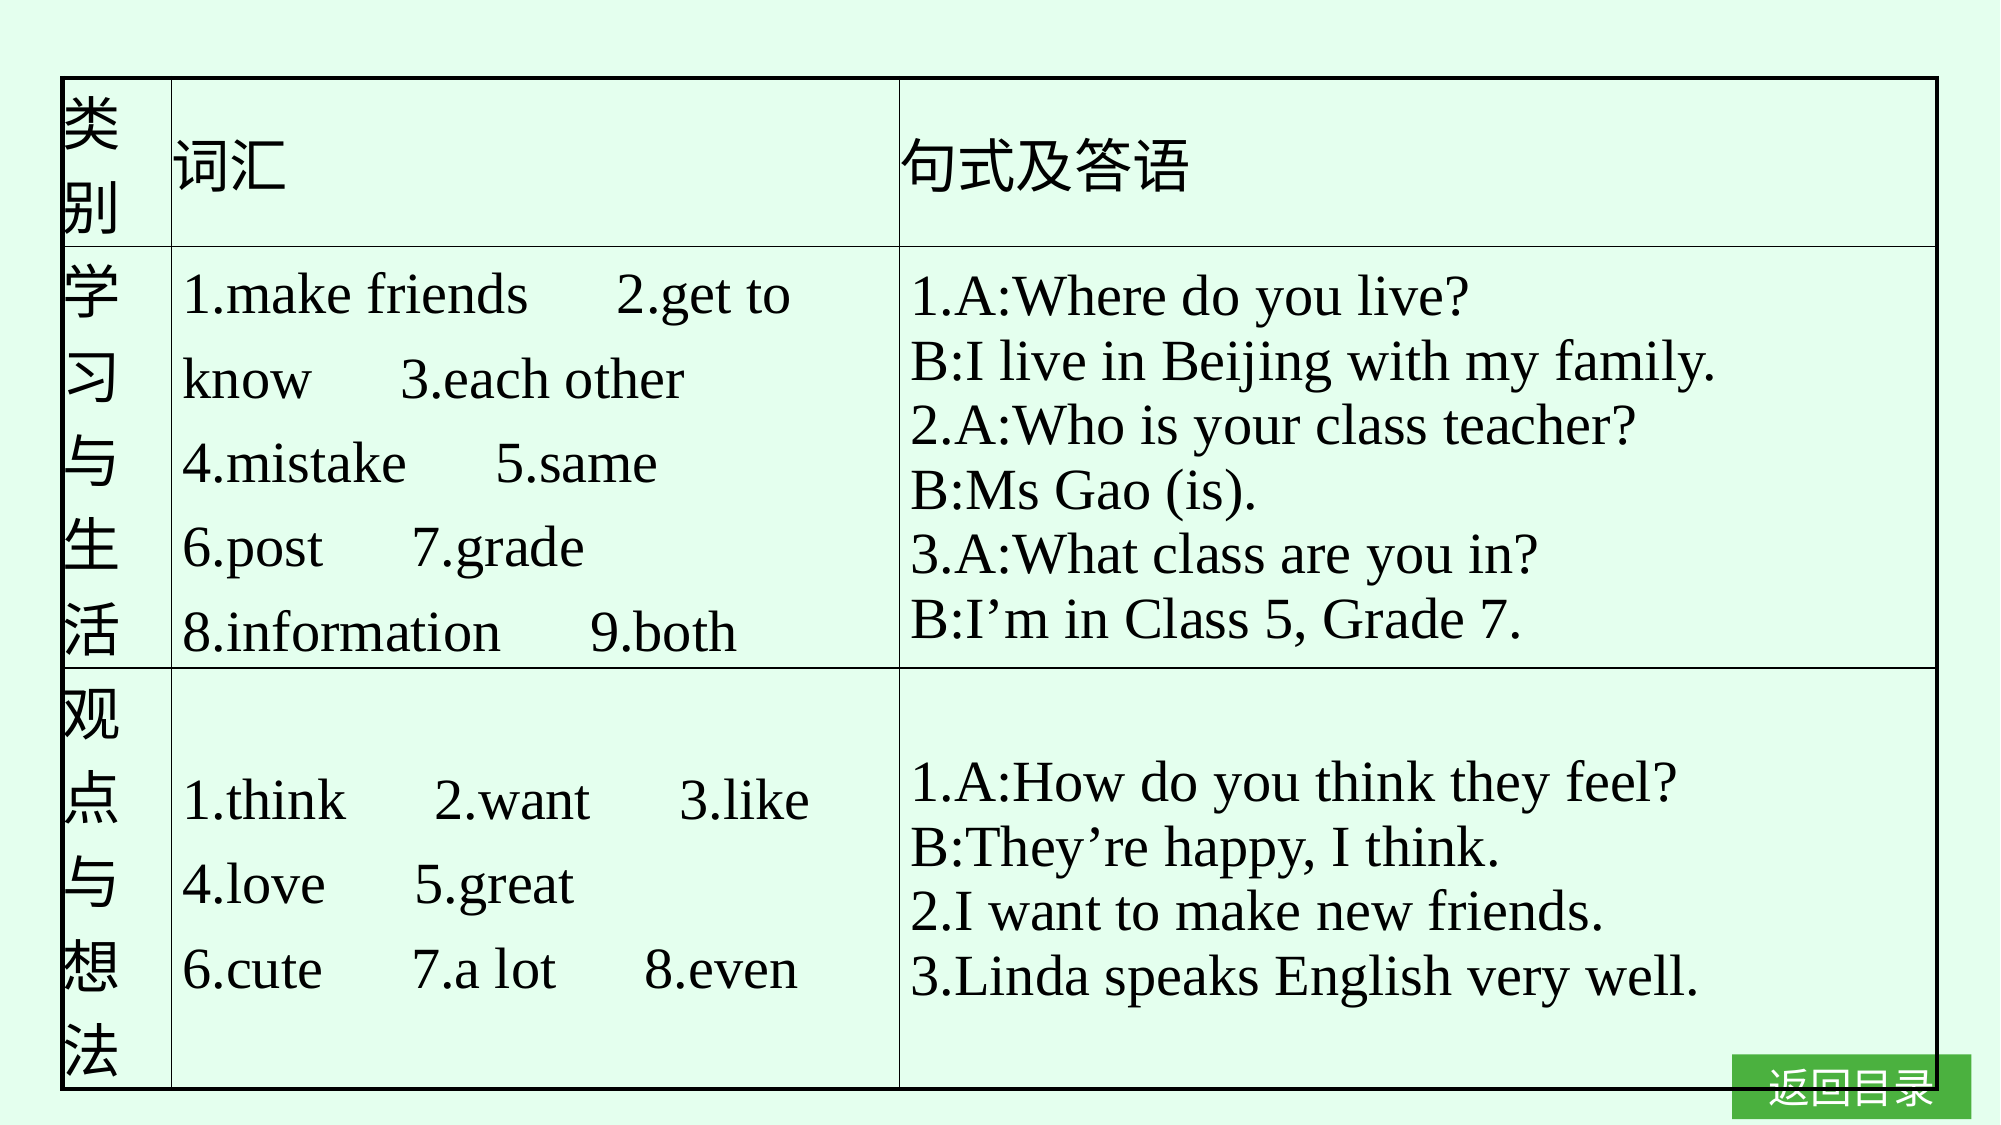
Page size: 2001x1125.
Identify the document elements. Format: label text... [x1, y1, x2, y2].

table_cell 1.A:Where do you live? B:I live in Beijing with my family. 2.A:Who is your class teacher? B:Ms Gao (is). 3.A:What class are you in? B:I’m in Class 5, Grade 7. [900, 247, 1935, 667]
table_cell 1.think 2.want 3.like 4.love 5.great 6.cute 7.a lot 8.even [172, 669, 899, 1087]
table_cell 1.A:How do you think they feel? B:They’re happy, I think. 2.I want to make new friends. 3.Linda speaks English very well. [900, 669, 1935, 1087]
table_header 句式及答语 [900, 80, 1935, 246]
table_header 词汇 [172, 80, 899, 246]
table_cell 1.make friends 2.get to know 3.each other 4.mistake 5.same 6.post 7.grade 8.information 9.both [172, 247, 899, 667]
table_header 类别 [65, 80, 171, 246]
table_cell 学 习 与 生 活 [65, 247, 171, 667]
table_cell 观 点 与 想 法 [65, 669, 171, 1087]
